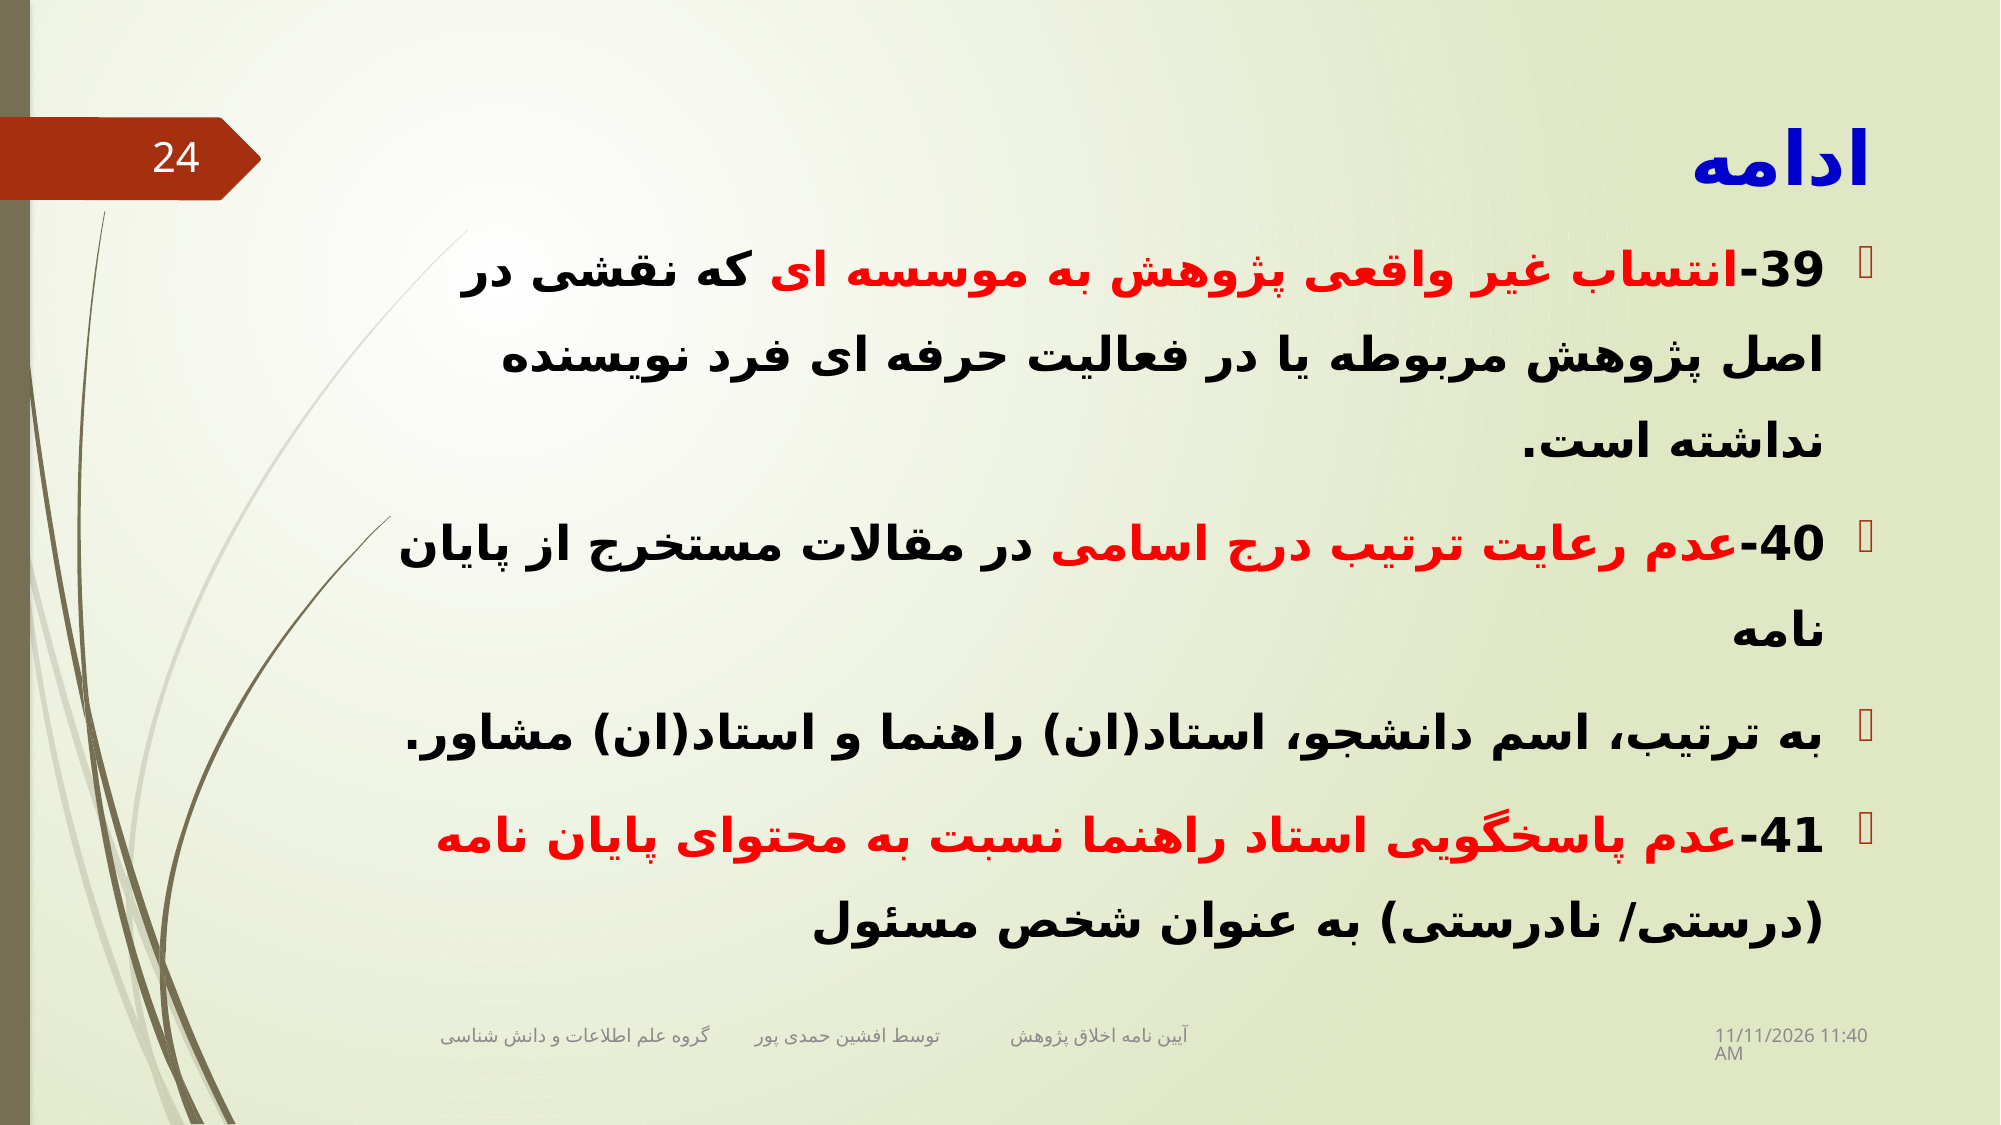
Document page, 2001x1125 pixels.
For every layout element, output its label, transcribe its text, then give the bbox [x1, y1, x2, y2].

list 39-انتساب غیر واقعی پژوهش به موسسه ای که نقشی در اصل پژوهش مربوطه یا در فعالیت حرفه ای فرد نویسنده نداشته است. 40-عدم رعایت ترتیب درج اسامی در مقالات مستخرج از پایان نامه به ترتیب، اسم دانشجو، استاد(ان) راهنما و استاد(ان) مشاور. 41-عدم پاسخگویی استاد راهنما نسبت به محتوای پایان نامه (درستی/ نادرستی) به عنوان شخص مسئول [376, 202, 1888, 969]
slide_number 24 [87, 129, 216, 190]
title ادامه [425, 102, 1888, 202]
footer آیین نامه اخلاق پژوهش توسط افشین حمدی پور گروه علم اطلاعات و دانش شناسی [424, 1006, 1675, 1067]
slide_number 17 دسامبر 18 [1699, 1005, 1888, 1067]
